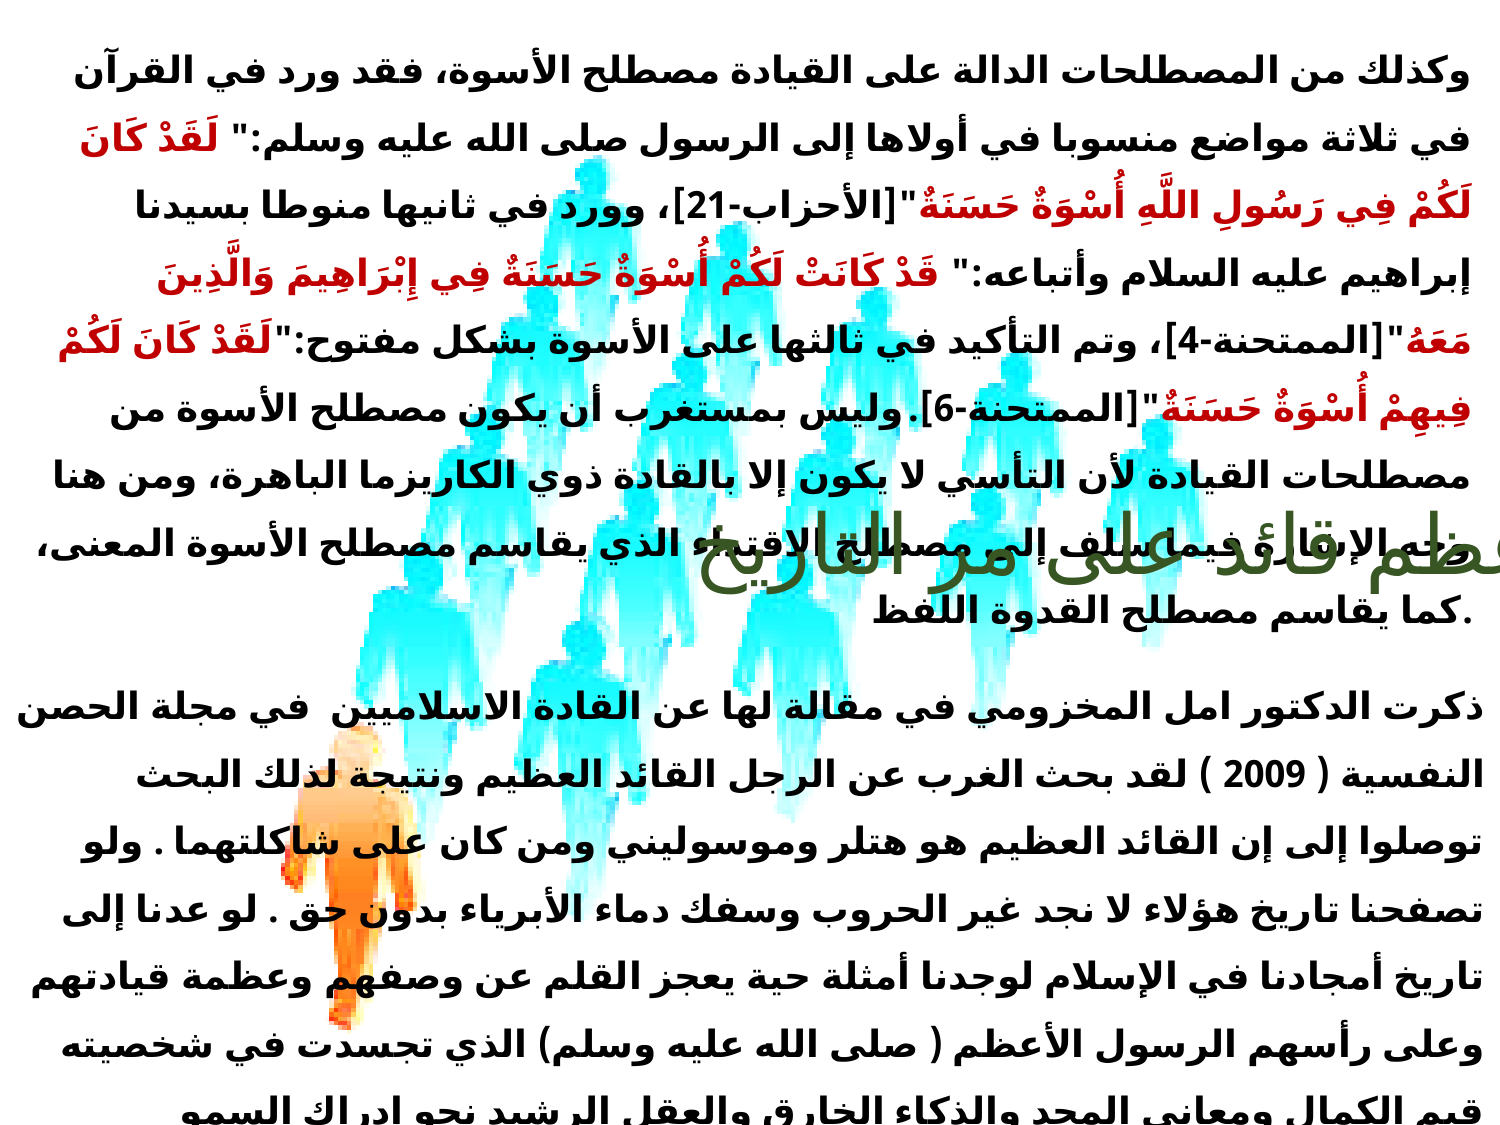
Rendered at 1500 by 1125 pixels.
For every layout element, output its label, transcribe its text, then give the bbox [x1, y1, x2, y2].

text_box وكذلك من المصطلحات الدالة على القيادة مصطلح الأسوة، فقد ورد في القرآن في ثلاثة مواضع منسوبا في أولاها إلى الرسول صلى الله عليه وسلم:" لَقَدْ كَانَ لَكُمْ فِي رَسُولِ اللَّهِ أُسْوَةٌ حَسَنَةٌ"[الأحزاب-21]، وورد في ثانيها منوطا بسيدنا إبراهيم عليه السلام وأتباعه:" قَدْ كَانَتْ لَكُمْ أُسْوَةٌ حَسَنَةٌ فِي إِبْرَاهِيمَ وَالَّذِينَ مَعَهُ"[الممتحنة-4]، وتم التأكيد في ثالثها على الأسوة بشكل مفتوح:"لَقَدْ كَانَ لَكُمْ فِيهِمْ أُسْوَةٌ حَسَنَةٌ"[الممتحنة-6]. وليس بمستغرب أن يكون مصطلح الأسوة من مصطلحات القيادة لأن التأسي لا يكون إلا بالقادة ذوي الكاريزما الباهرة، ومن هنا وجه الإشارة فيما سلف إلى مصطلح الاقتداء الذي يقاسم مصطلح الأسوة المعنى، كما يقاسم مصطلح القدوة اللفظ. [14, 16, 1488, 639]
text_box أعظم قائد على مر التاريخ [1270, 483, 1500, 599]
picture [232, 120, 1270, 1061]
text_box ذكرت الدكتور امل المخزومي في مقالة لها عن القادة الاسلاميين في مجلة الحصن النفسية ( 2009 ) لقد بحث الغرب عن الرجل القائد العظيم ونتيجة لذلك البحث توصلوا إلى إن القائد العظيم هو هتلر وموسوليني ومن كان على شاكلتهما . ولو تصفحنا تاريخ هؤلاء لا نجد غير الحروب وسفك دماء الأبرياء بدون حق . لو عدنا إلى تاريخ أمجادنا في الإسلام لوجدنا أمثلة حية يعجز القلم عن وصفهم وعظمة قيادتهم وعلى رأسهم الرسول الأعظم ( صلى الله عليه وسلم) الذي تجسدت في شخصيته قيم الكمال ومعاني المجد والذكاء الخارق والعقل الرشيد نحو إدراك السمو المطلوب في الأخلاق والتعامل مع الآخرين والذي يمنح التفاؤل والأمل والارتقاء لدى من يتمسك بأخلاقه وسماته . [0, 652, 1500, 1125]
